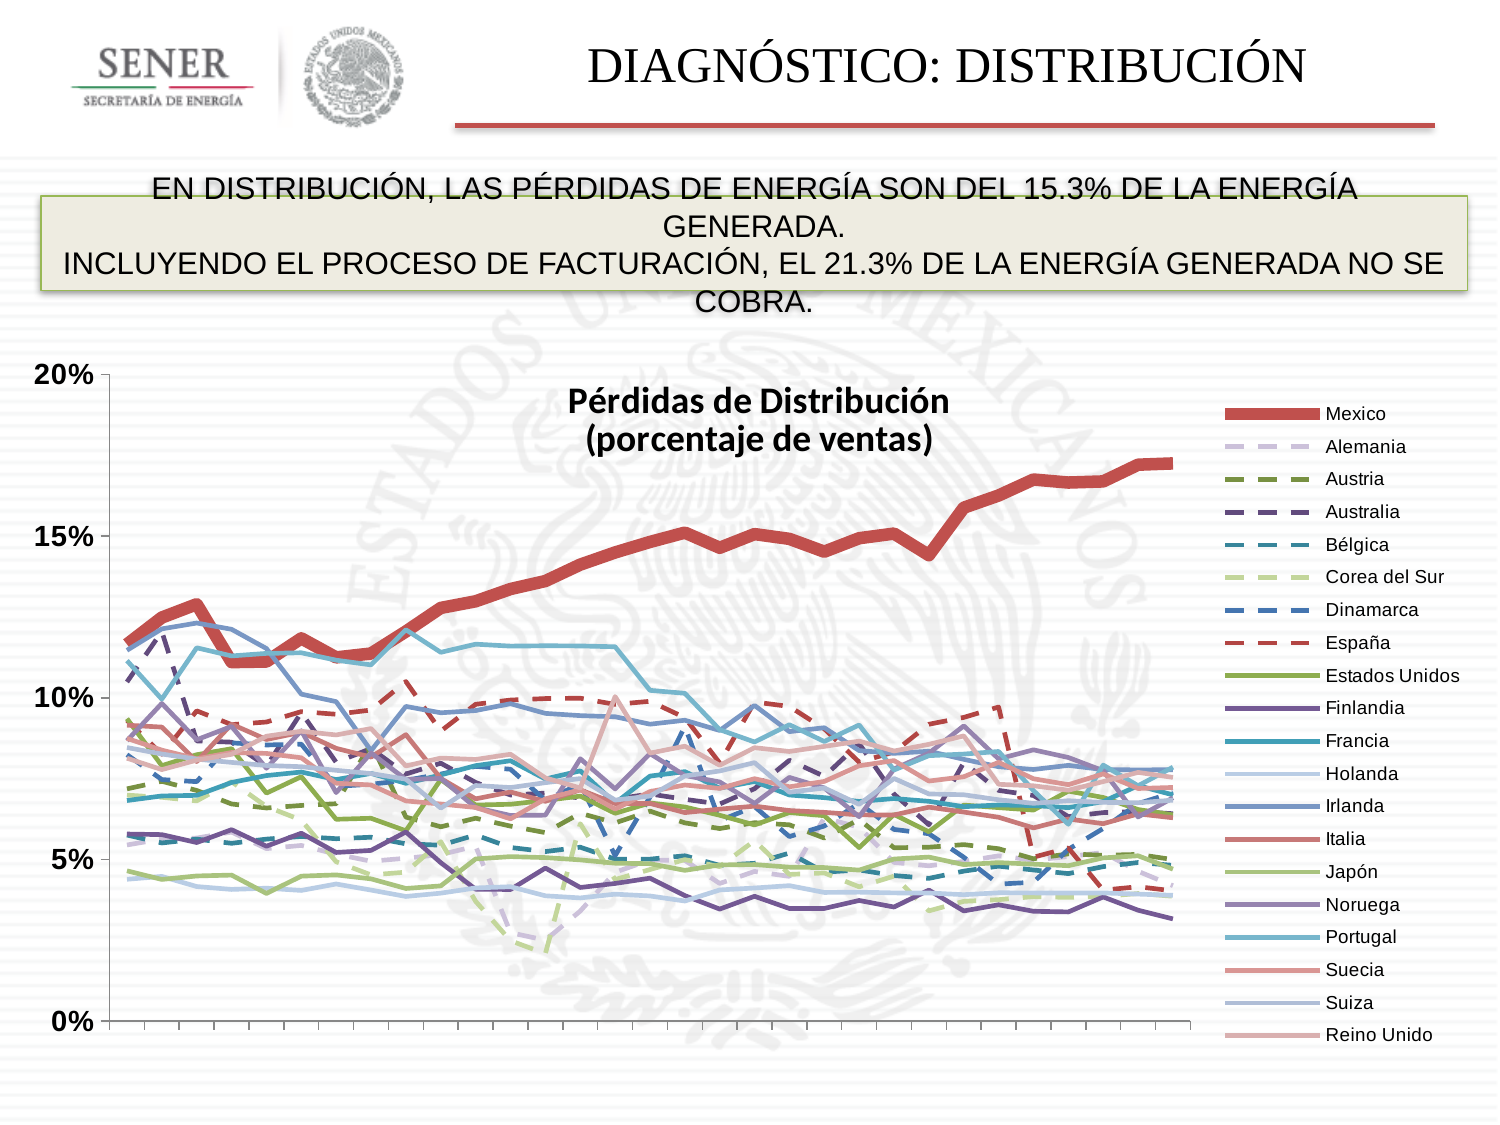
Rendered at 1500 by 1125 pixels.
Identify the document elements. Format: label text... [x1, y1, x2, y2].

chart [31, 349, 1478, 1071]
text_box En distribución, las pérdidas de energía son del 15.3% de la energía generada. Incluyendo el proceso de facturación, el 21.3% de la energía generada no se cobra. [40, 195, 1468, 291]
picture [0, 0, 1500, 1122]
title Diagnóstico: Distribución [395, 0, 1500, 126]
